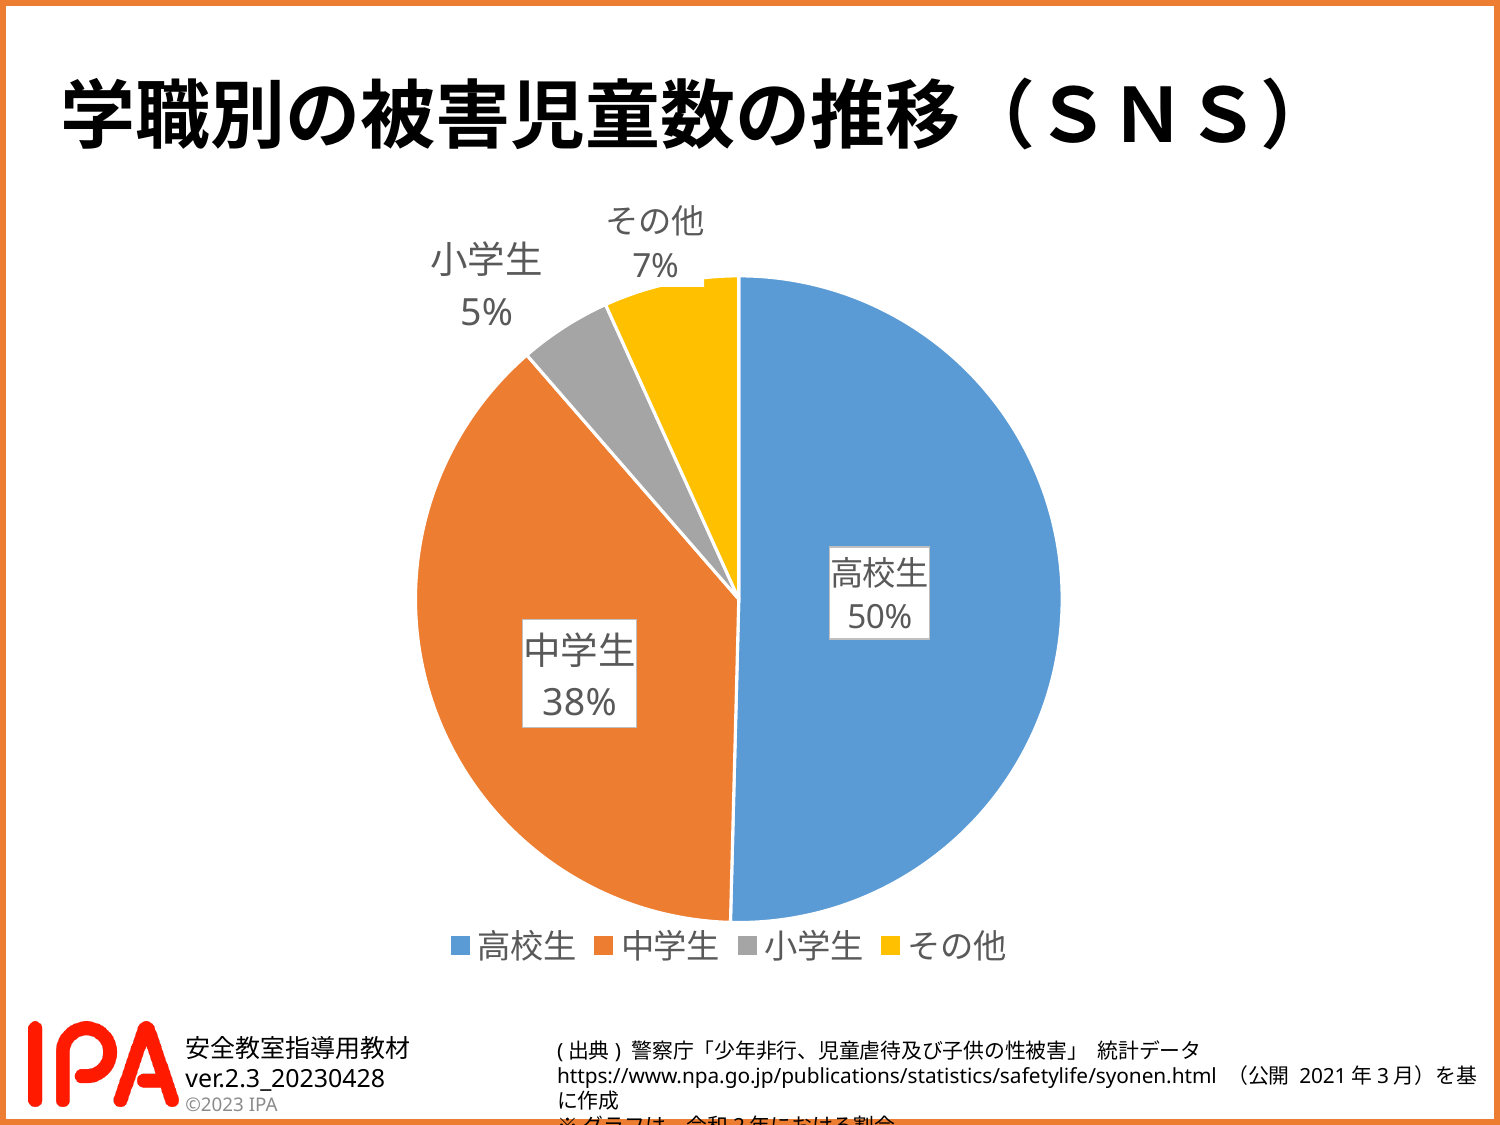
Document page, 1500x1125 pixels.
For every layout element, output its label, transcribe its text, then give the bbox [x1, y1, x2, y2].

text_box 学職別の被害児童数の推移（ＳＮＳ） [45, 60, 1475, 166]
text_box (出典) 警察庁「少年非行、児童虐待及び子供の性被害」 統計データ https://www.npa.go.jp/publications/statistics/safetylife/syonen.html （公開 2021年3月）を基に作成 ※グラフは、令和2年における割合。 [542, 1030, 1500, 1125]
chart [133, 166, 1341, 1008]
picture [28, 1021, 179, 1107]
